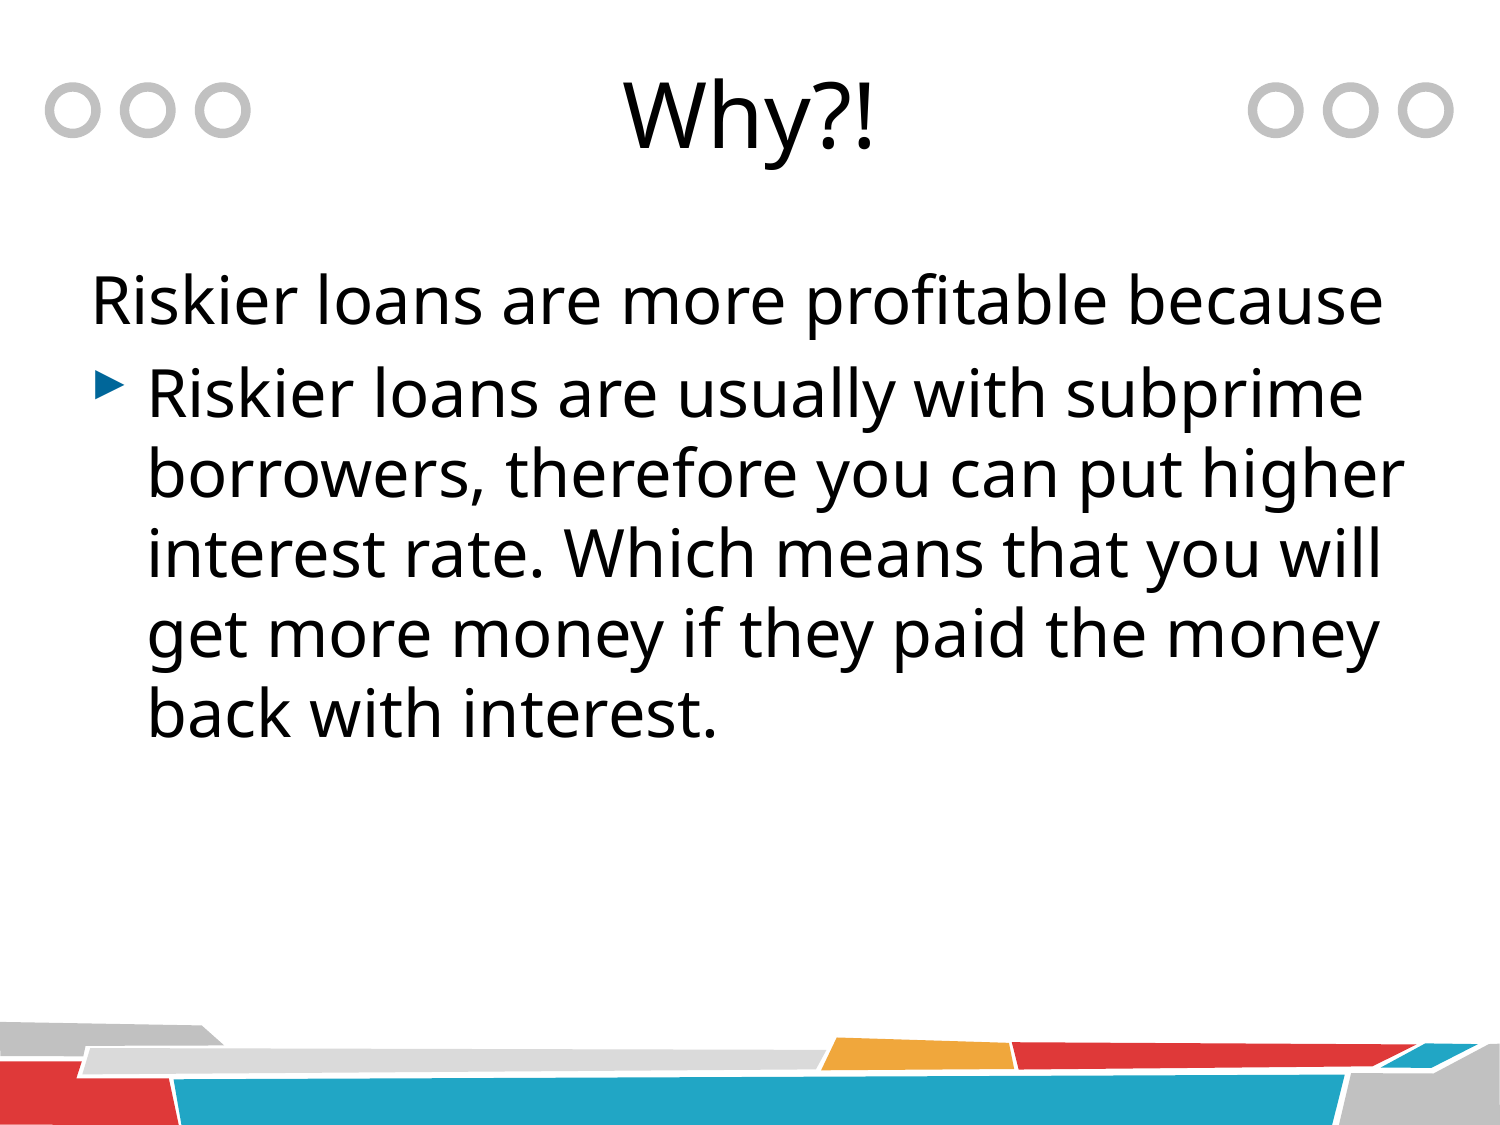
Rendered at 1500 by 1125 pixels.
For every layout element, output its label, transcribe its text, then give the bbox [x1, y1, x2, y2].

list Riskier loans are more profitable because Riskier loans are usually with subprime borrowers, therefore you can put higher interest rate. Which means that you will get more money if they paid the money back with interest. [75, 250, 1425, 1005]
title Why?! [262, 18, 1238, 206]
